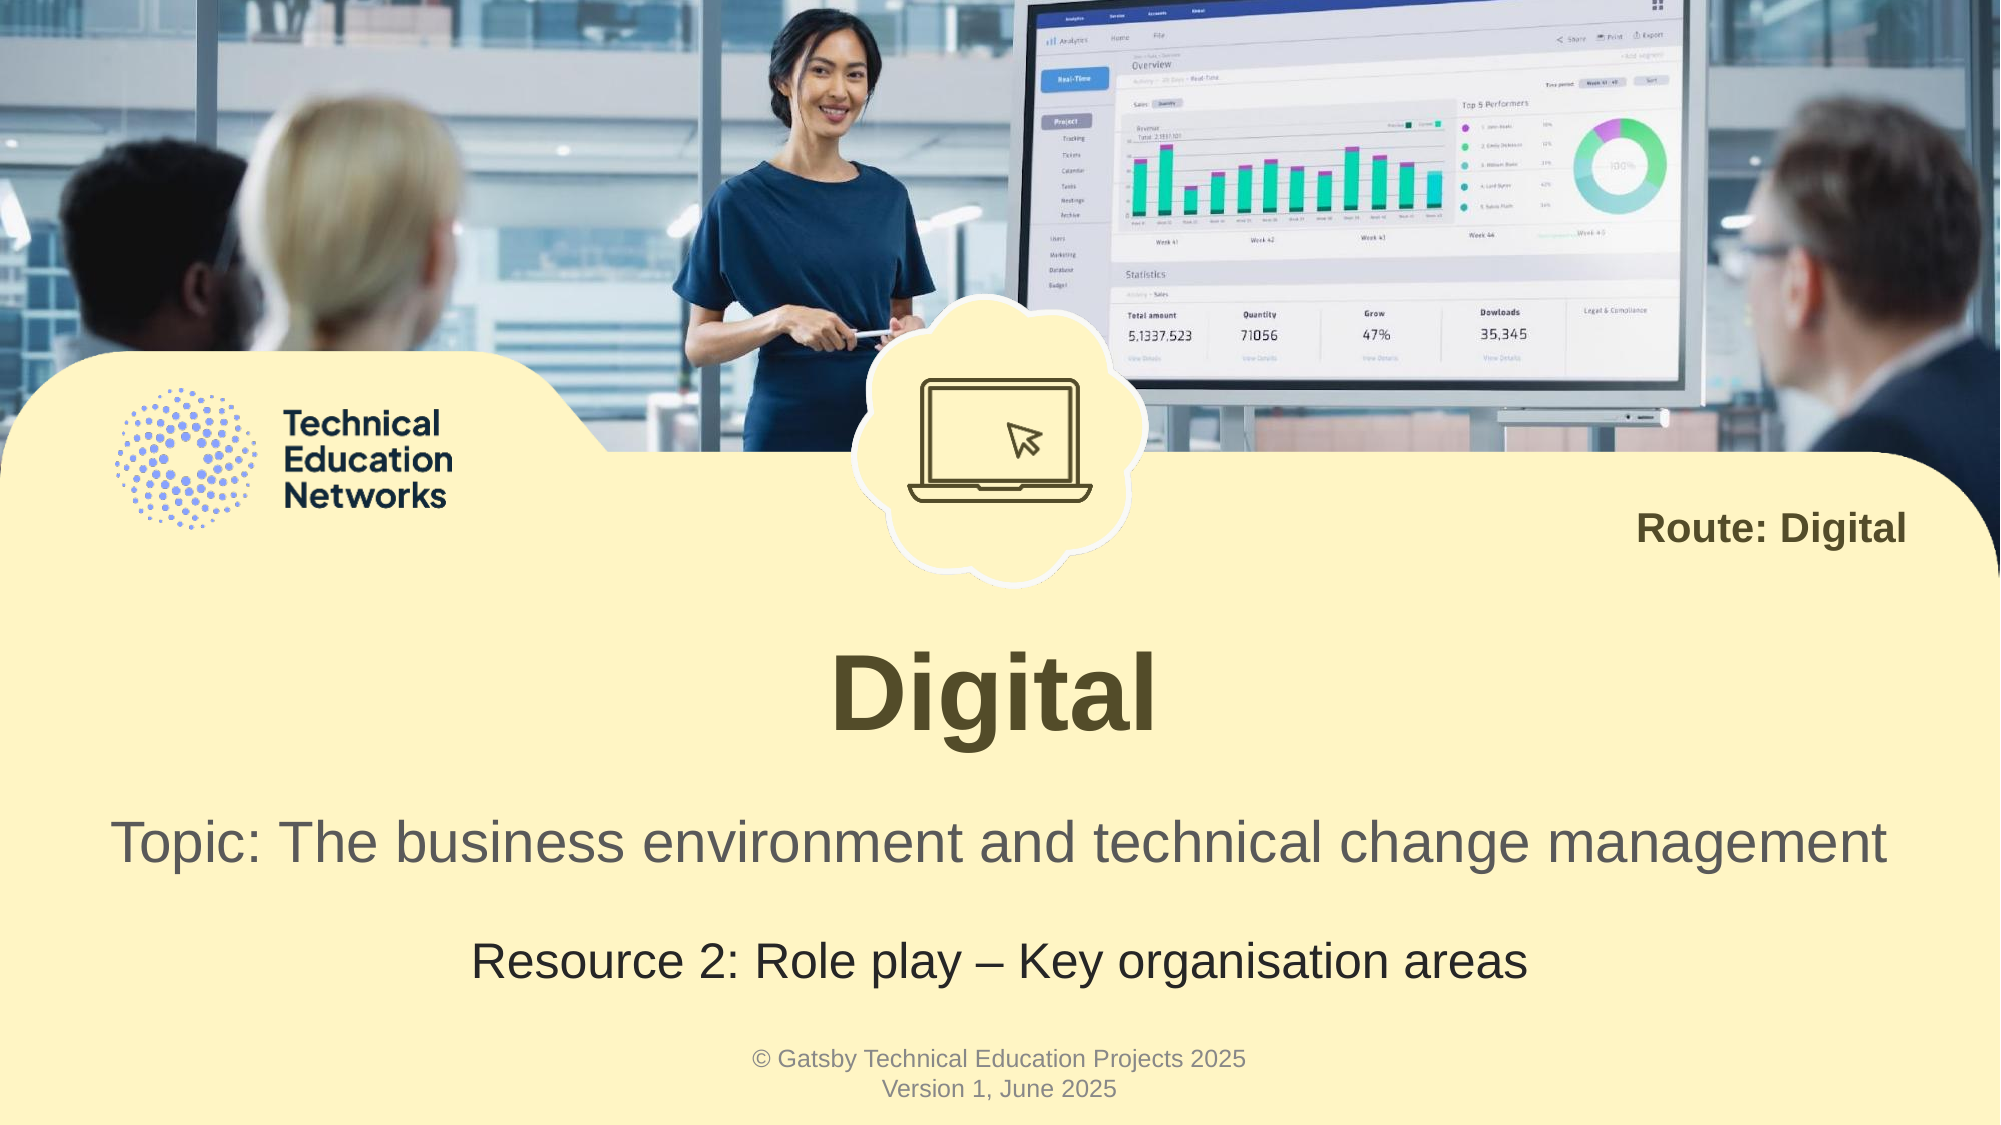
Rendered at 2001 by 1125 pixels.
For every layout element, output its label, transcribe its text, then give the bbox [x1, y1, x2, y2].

list Route: Digital [999, 489, 1923, 577]
list Resource 2: Role play – Key organisation areas [249, 916, 1750, 992]
subtitle Topic: The business environment and technical change management [68, 791, 1932, 888]
picture [0, 0, 2000, 1125]
title Digital [209, 618, 1780, 762]
